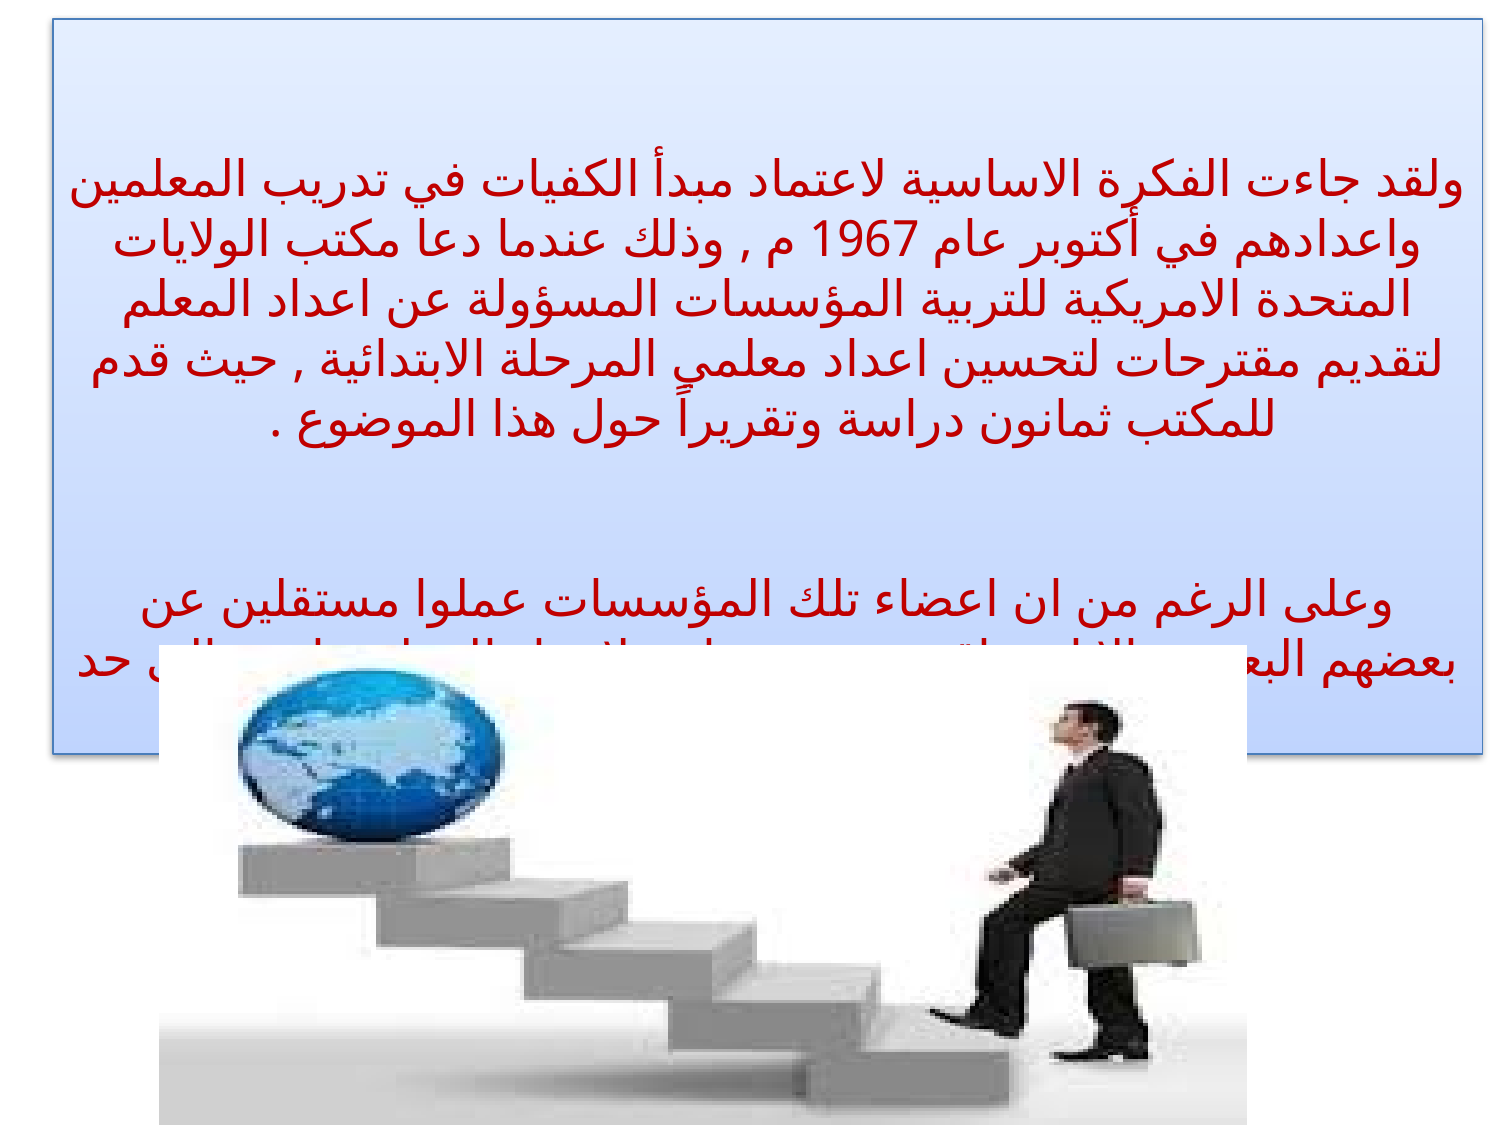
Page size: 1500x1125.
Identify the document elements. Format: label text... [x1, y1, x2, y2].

picture [159, 644, 1247, 1125]
text_box ولقد جاءت الفكرة الاساسية لاعتماد مبدأ الكفيات في تدريب المعلمين واعدادهم في أكتوبر عام 1967 م , وذلك عندما دعا مكتب الولايات المتحدة الامريكية للتربية المؤسسات المسؤولة عن اعداد المعلم لتقديم مقترحات لتحسين اعداد معلمي المرحلة الابتدائية , حيث قدم للمكتب ثمانون دراسة وتقريراً حول هذا الموضوع . وعلى الرغم من ان اعضاء تلك المؤسسات عملوا مستقلين عن بعضهم البعض , إلا ان ماقدموه من برامج لاعداد المعلم , اتفق الى حد كبير في الخصائص التالية : [52, 18, 1483, 755]
